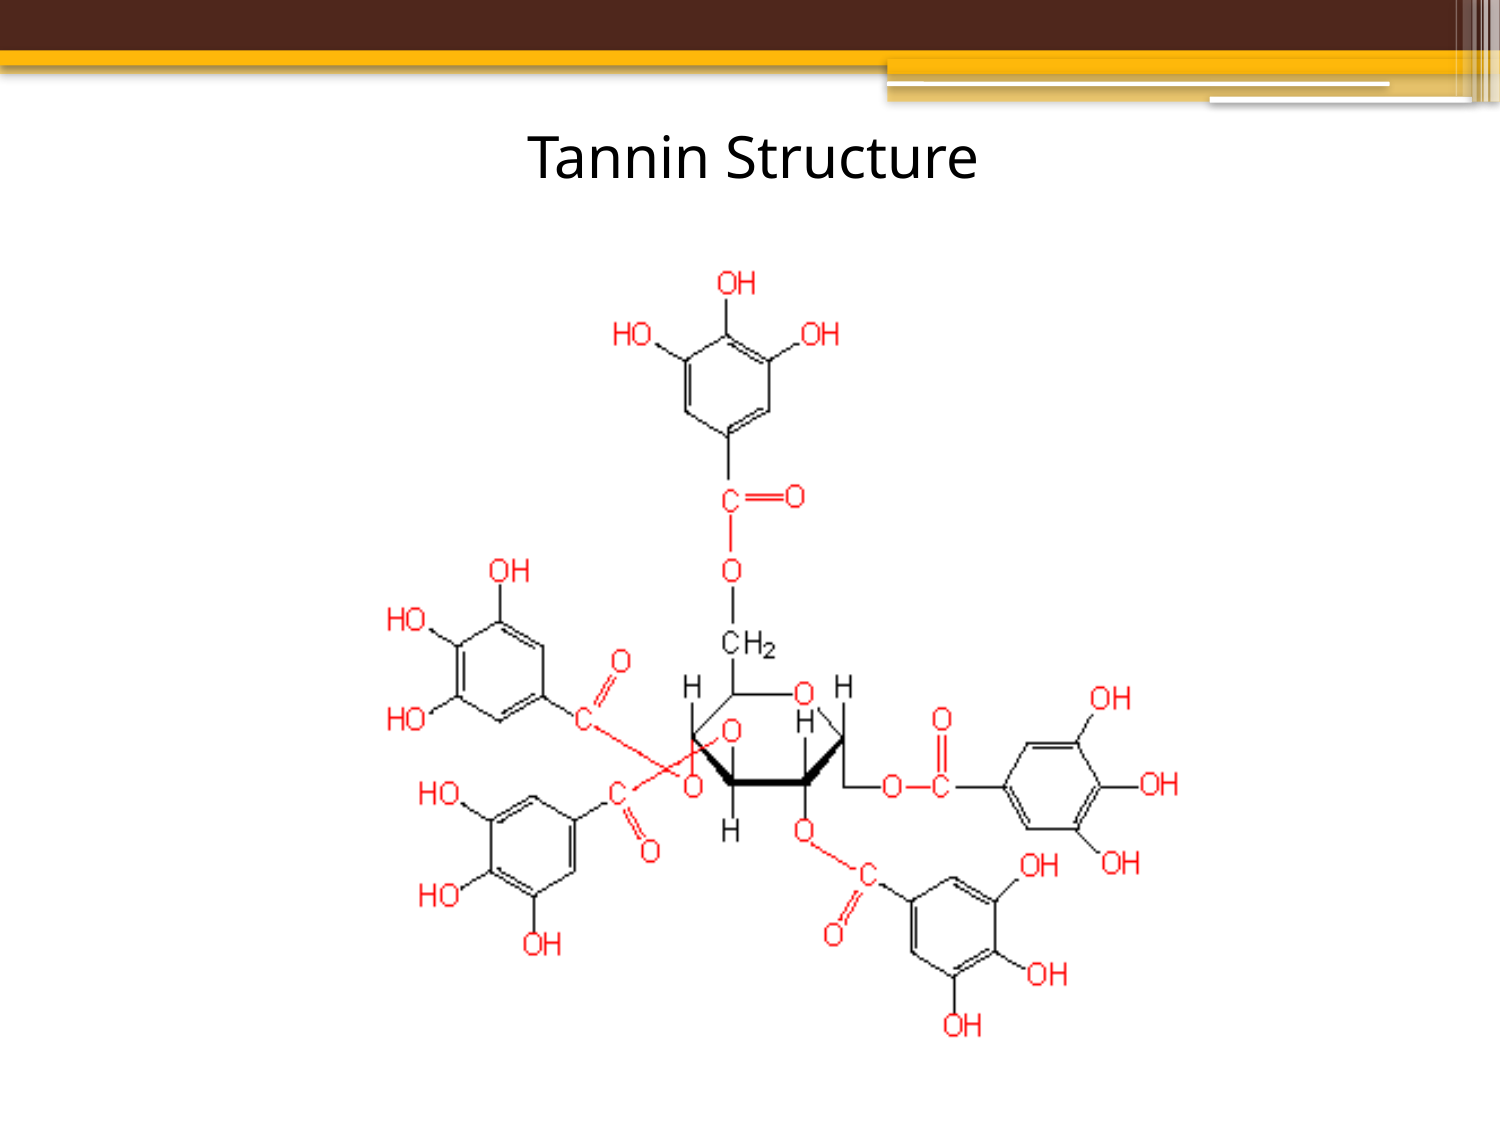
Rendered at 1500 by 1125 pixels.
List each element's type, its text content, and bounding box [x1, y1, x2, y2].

text_box Tannin Structure [512, 112, 995, 198]
picture [312, 237, 1251, 1087]
